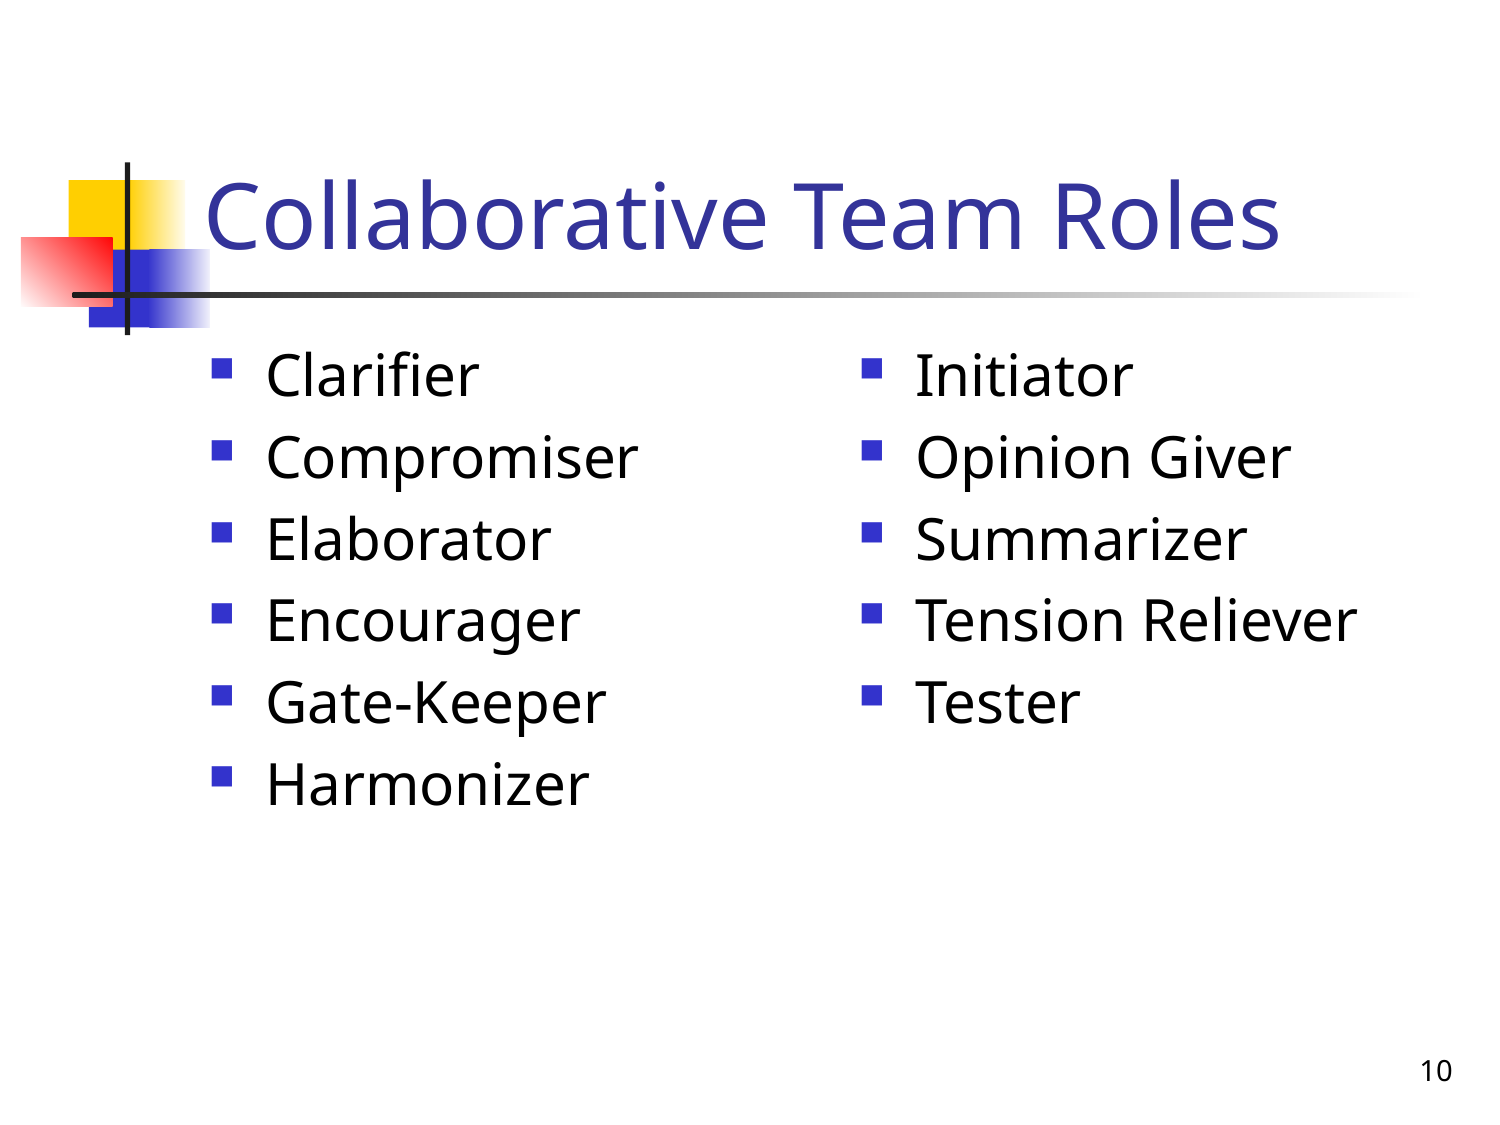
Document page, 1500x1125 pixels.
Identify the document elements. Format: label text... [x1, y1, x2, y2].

slide_number 10 [1154, 1023, 1468, 1100]
title Collaborative Team Roles [188, 34, 1468, 276]
list Clarifier Compromiser Elaborator Encourager Gate-Keeper Harmonizer [193, 330, 820, 1007]
list Initiator Opinion Giver Summarizer Tension Reliever Tester [843, 330, 1470, 1007]
